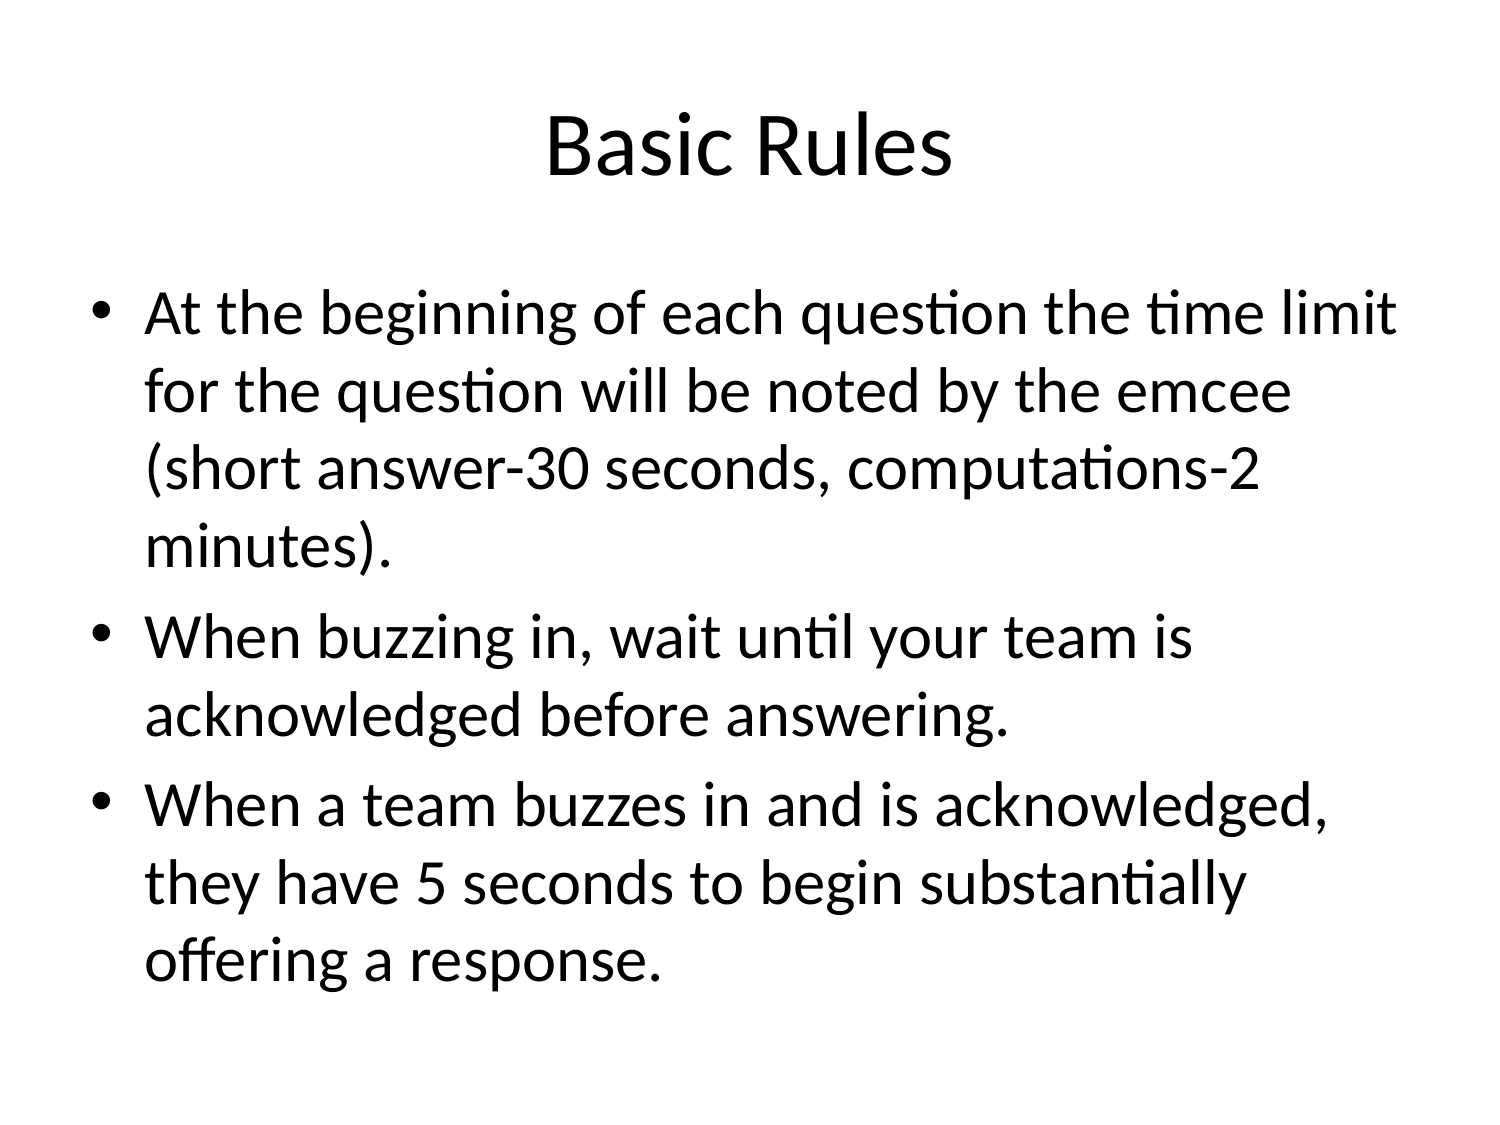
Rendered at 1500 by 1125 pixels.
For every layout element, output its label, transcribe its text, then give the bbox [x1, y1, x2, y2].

list At the beginning of each question the time limit for the question will be noted by the emcee (short answer-30 seconds, computations-2 minutes). When buzzing in, wait until your team is acknowledged before answering. When a team buzzes in and is acknowledged, they have 5 seconds to begin substantially offering a response. [75, 262, 1425, 1005]
title Basic Rules [75, 45, 1425, 233]
